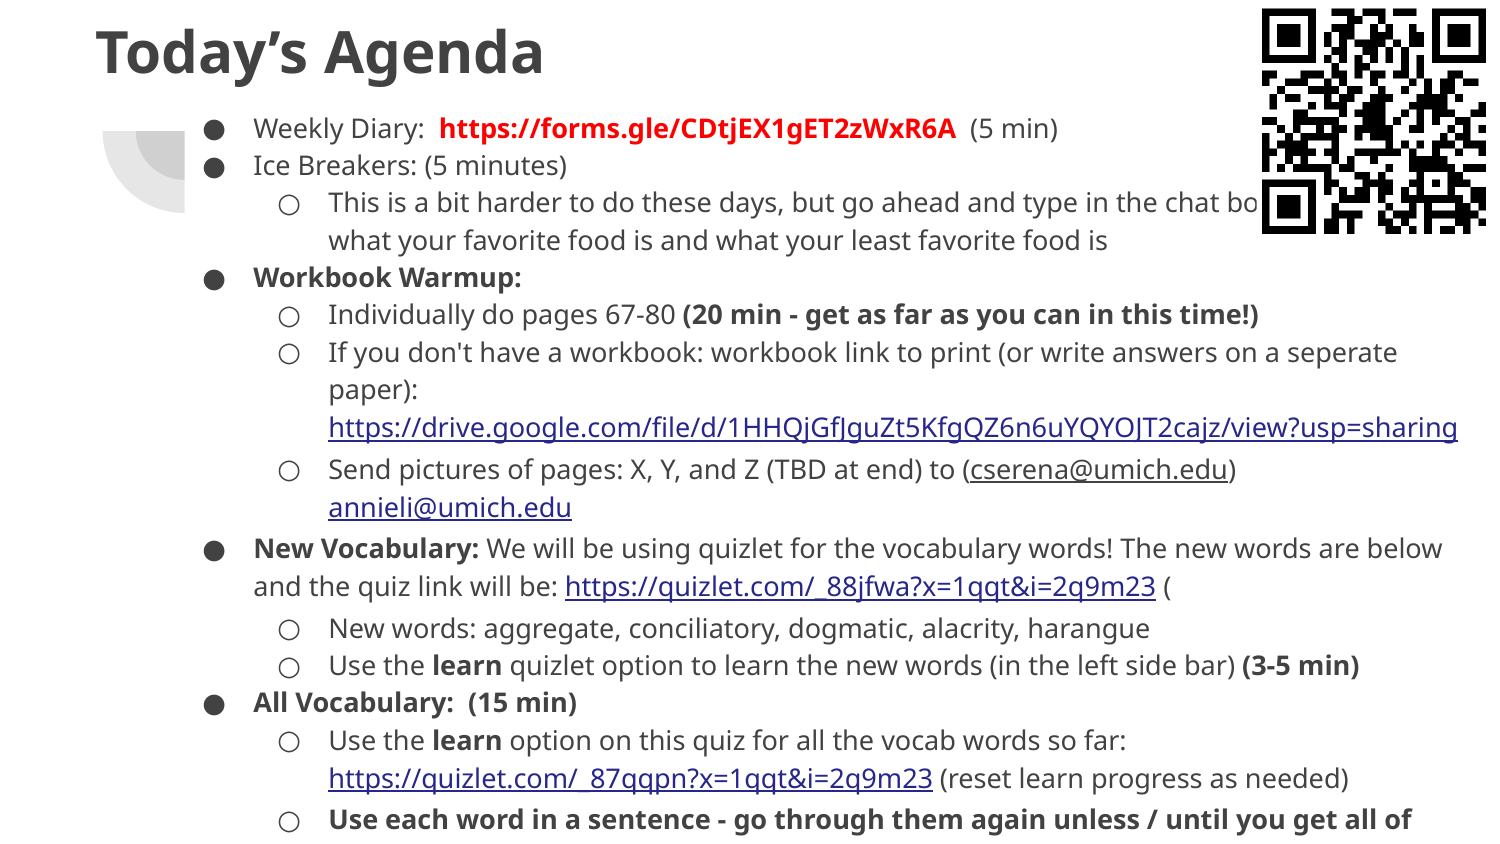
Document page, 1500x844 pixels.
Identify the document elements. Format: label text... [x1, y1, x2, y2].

list Weekly Diary: https://forms.gle/CDtjEX1gET2zWxR6A (5 min) Ice Breakers: (5 minutes) This is a bit harder to do these days, but go ahead and type in the chat box what your favorite food is and what your least favorite food is Workbook Warmup: Individually do pages 67-80 (20 min - get as far as you can in this time!) If you don't have a workbook: workbook link to print (or write answers on a seperate paper): https://drive.google.com/file/d/1HHQjGfJguZt5KfgQZ6n6uYQYOJT2cajz/view?usp=sharing Send pictures of pages: X, Y, and Z (TBD at end) to (cserena@umich.edu) annieli@umich.edu New Vocabulary: We will be using quizlet for the vocabulary words! The new words are below and the quiz link will be: https://quizlet.com/_88jfwa?x=1qqt&i=2q9m23 ( New words: aggregate, conciliatory, dogmatic, alacrity, harangue Use the learn quizlet option to learn the new words (in the left side bar) (3-5 min) All Vocabulary: (15 min) Use the learn option on this quiz for all the vocab words so far: https://quizlet.com/_87qqpn?x=1qqt&i=2q9m23 (reset learn progress as needed) Use each word in a sentence - go through them again unless / until you get all of them right! [88, 91, 1488, 671]
title Today’s Agenda [80, 0, 1235, 164]
picture [1256, 0, 1500, 244]
